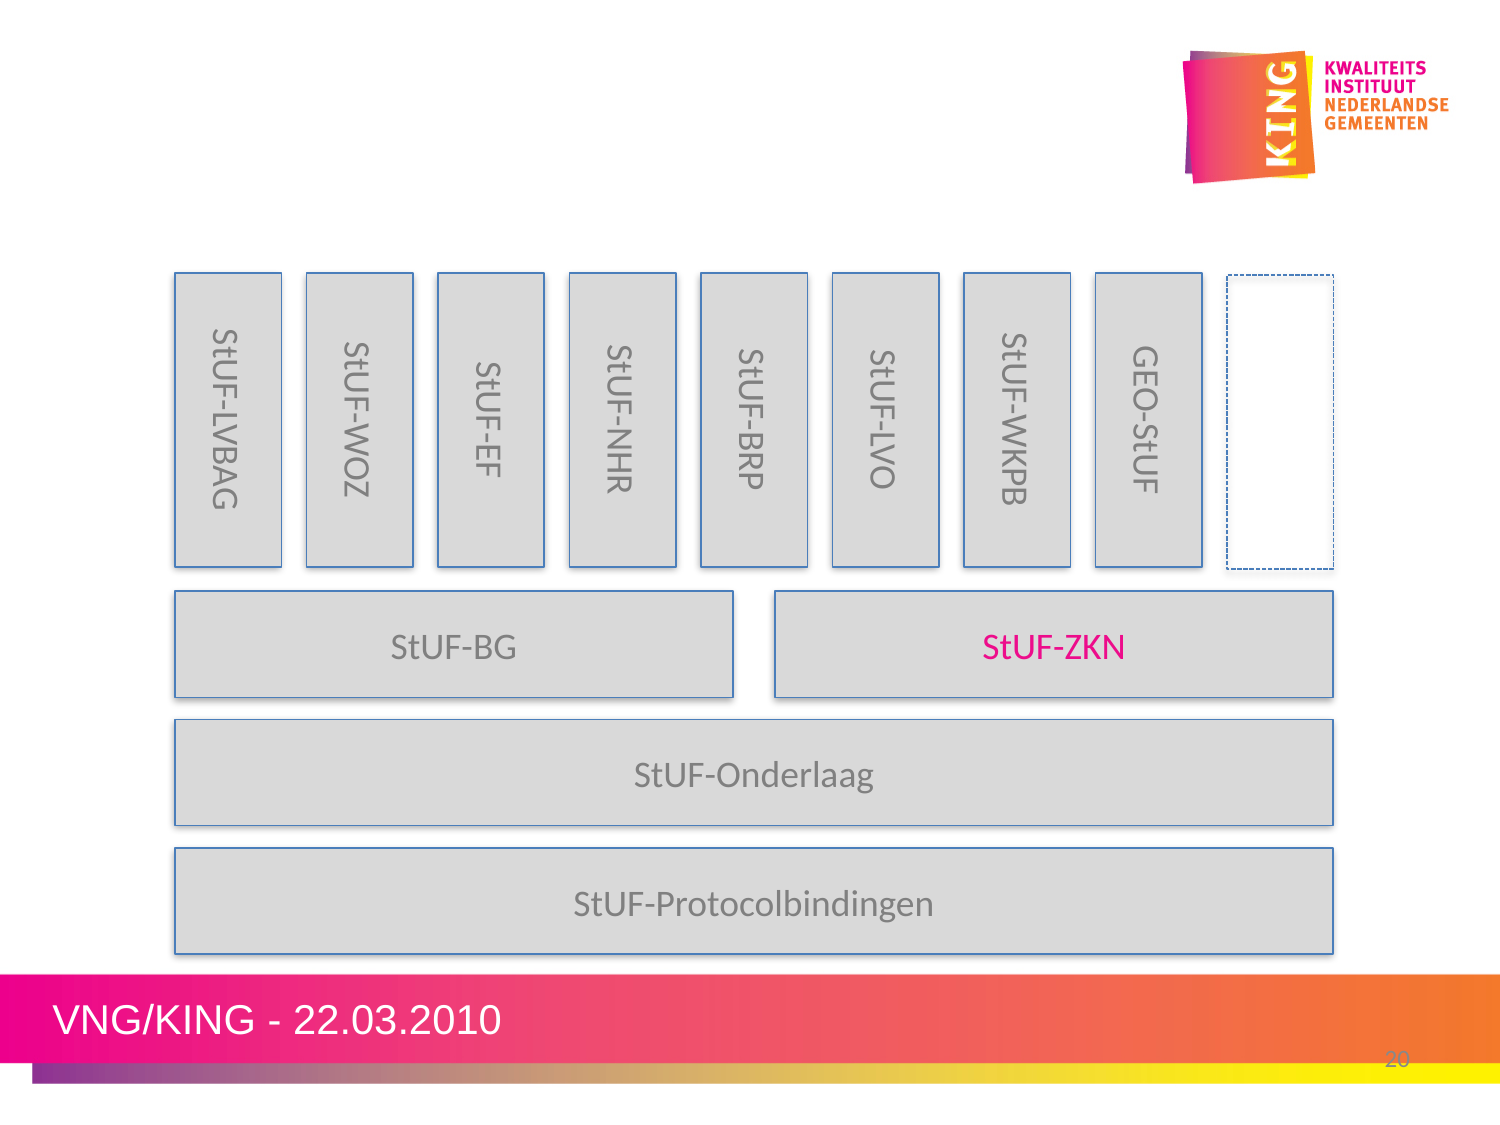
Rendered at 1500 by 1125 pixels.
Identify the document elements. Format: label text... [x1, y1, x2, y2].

text_box StUF-Protocolbindingen [174, 847, 1334, 955]
picture [0, 0, 1500, 1125]
text_box StUF-EF [437, 272, 545, 568]
text_box StUF-Onderlaag [174, 719, 1334, 826]
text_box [174, 590, 1334, 698]
text_box StUF-NHR [569, 272, 677, 568]
text_box StUF-WOZ [306, 272, 414, 568]
text_box StUF-BRP [700, 272, 808, 568]
text_box GEO-StUF [1095, 272, 1203, 568]
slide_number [37, 971, 988, 1064]
text_box StUF-WKPB [963, 272, 1071, 568]
text_box StUF-LVBAG [174, 272, 282, 568]
slide_number 20 [1074, 1042, 1425, 1103]
text_box [1226, 274, 1334, 570]
text_box StUF-LVO [832, 272, 940, 568]
